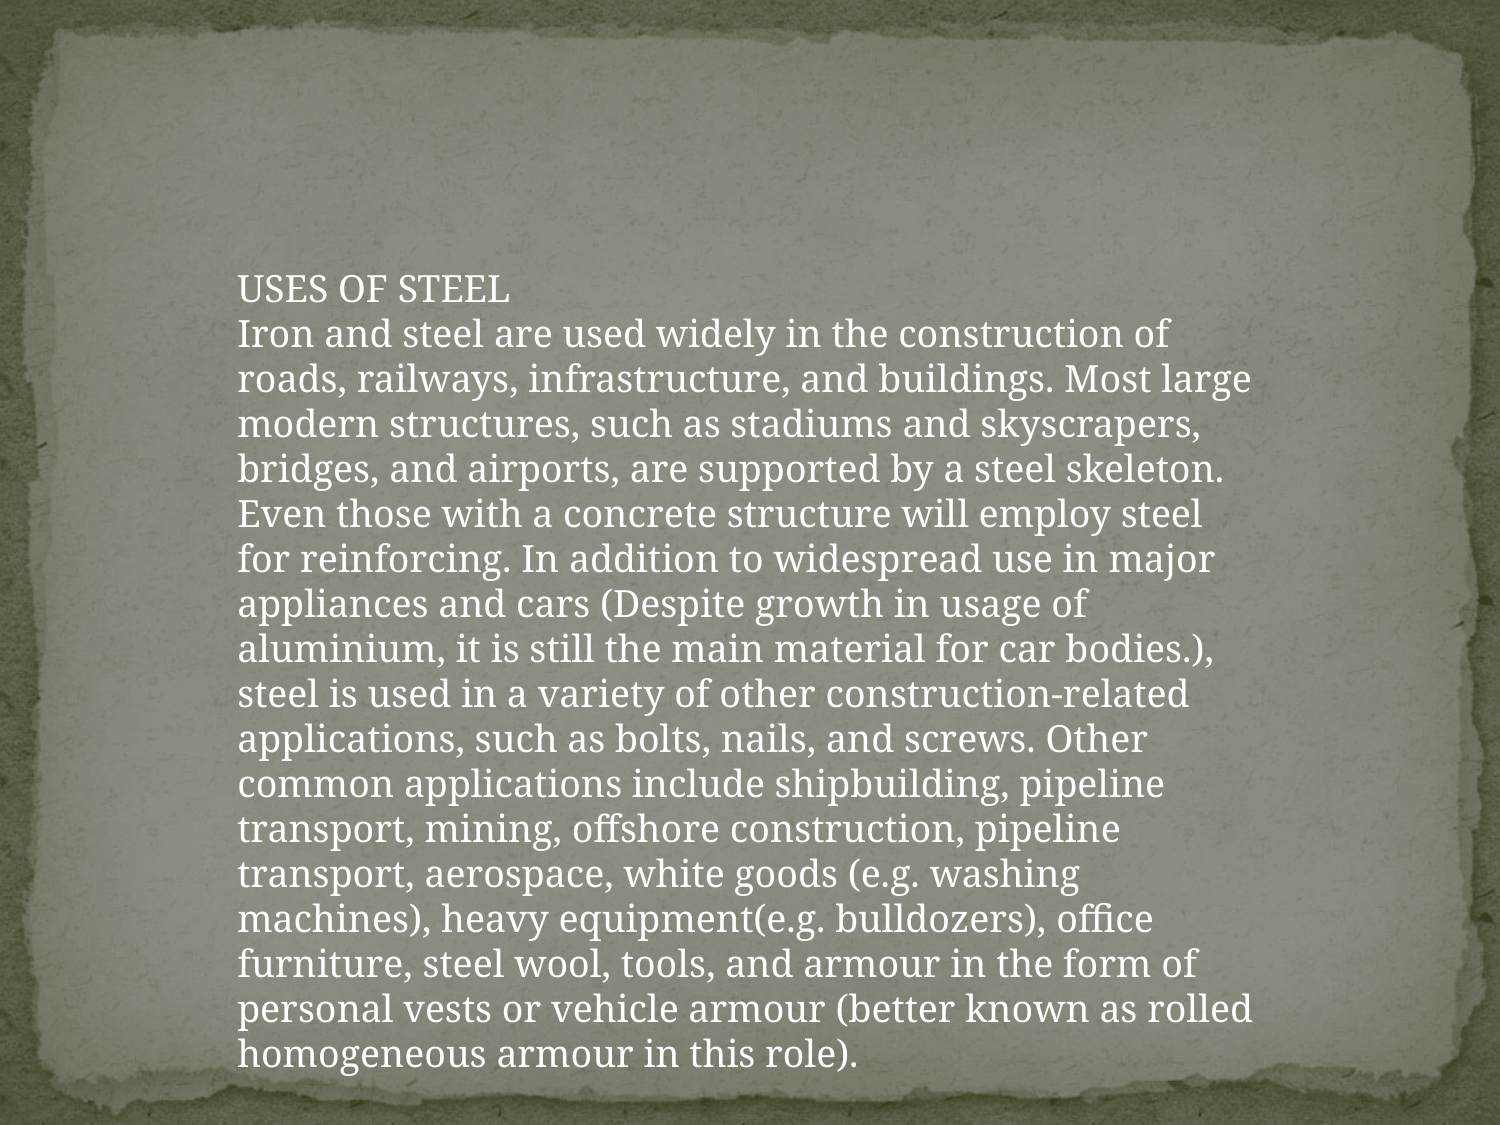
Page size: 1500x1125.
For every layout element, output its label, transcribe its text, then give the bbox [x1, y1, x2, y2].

text_box USES OF STEEL Iron and steel are used widely in the construction of roads, railways, infrastructure, and buildings. Most large modern structures, such as stadiums and skyscrapers, bridges, and airports, are supported by a steel skeleton. Even those with a concrete structure will employ steel for reinforcing. In addition to widespread use in major appliances and cars (Despite growth in usage of aluminium, it is still the main material for car bodies.), steel is used in a variety of other construction-related applications, such as bolts, nails, and screws. Other common applications include shipbuilding, pipeline transport, mining, offshore construction, pipeline transport, aerospace, white goods (e.g. washing machines), heavy equipment(e.g. bulldozers), office furniture, steel wool, tools, and armour in the form of personal vests or vehicle armour (better known as rolled homogeneous armour in this role). [222, 257, 1278, 1125]
